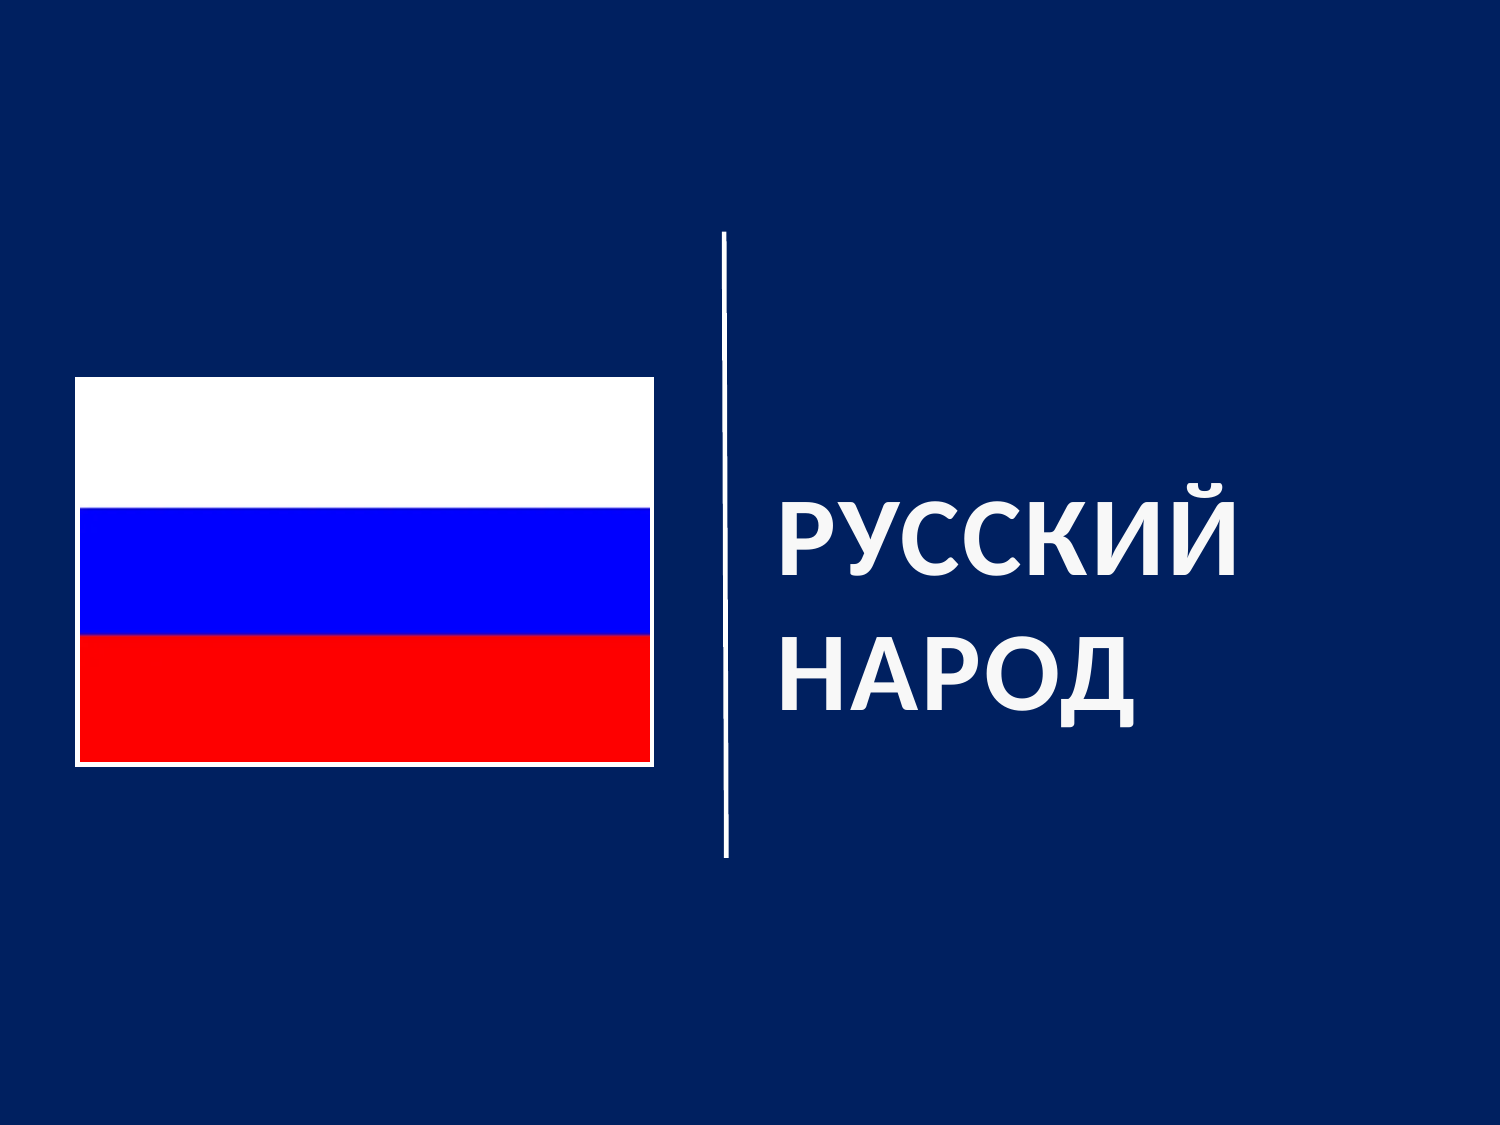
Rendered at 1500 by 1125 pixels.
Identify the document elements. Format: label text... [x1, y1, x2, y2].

picture [79, 381, 650, 763]
text_box РУССКИЙ НАРОД [761, 455, 1321, 741]
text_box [723, 231, 727, 858]
